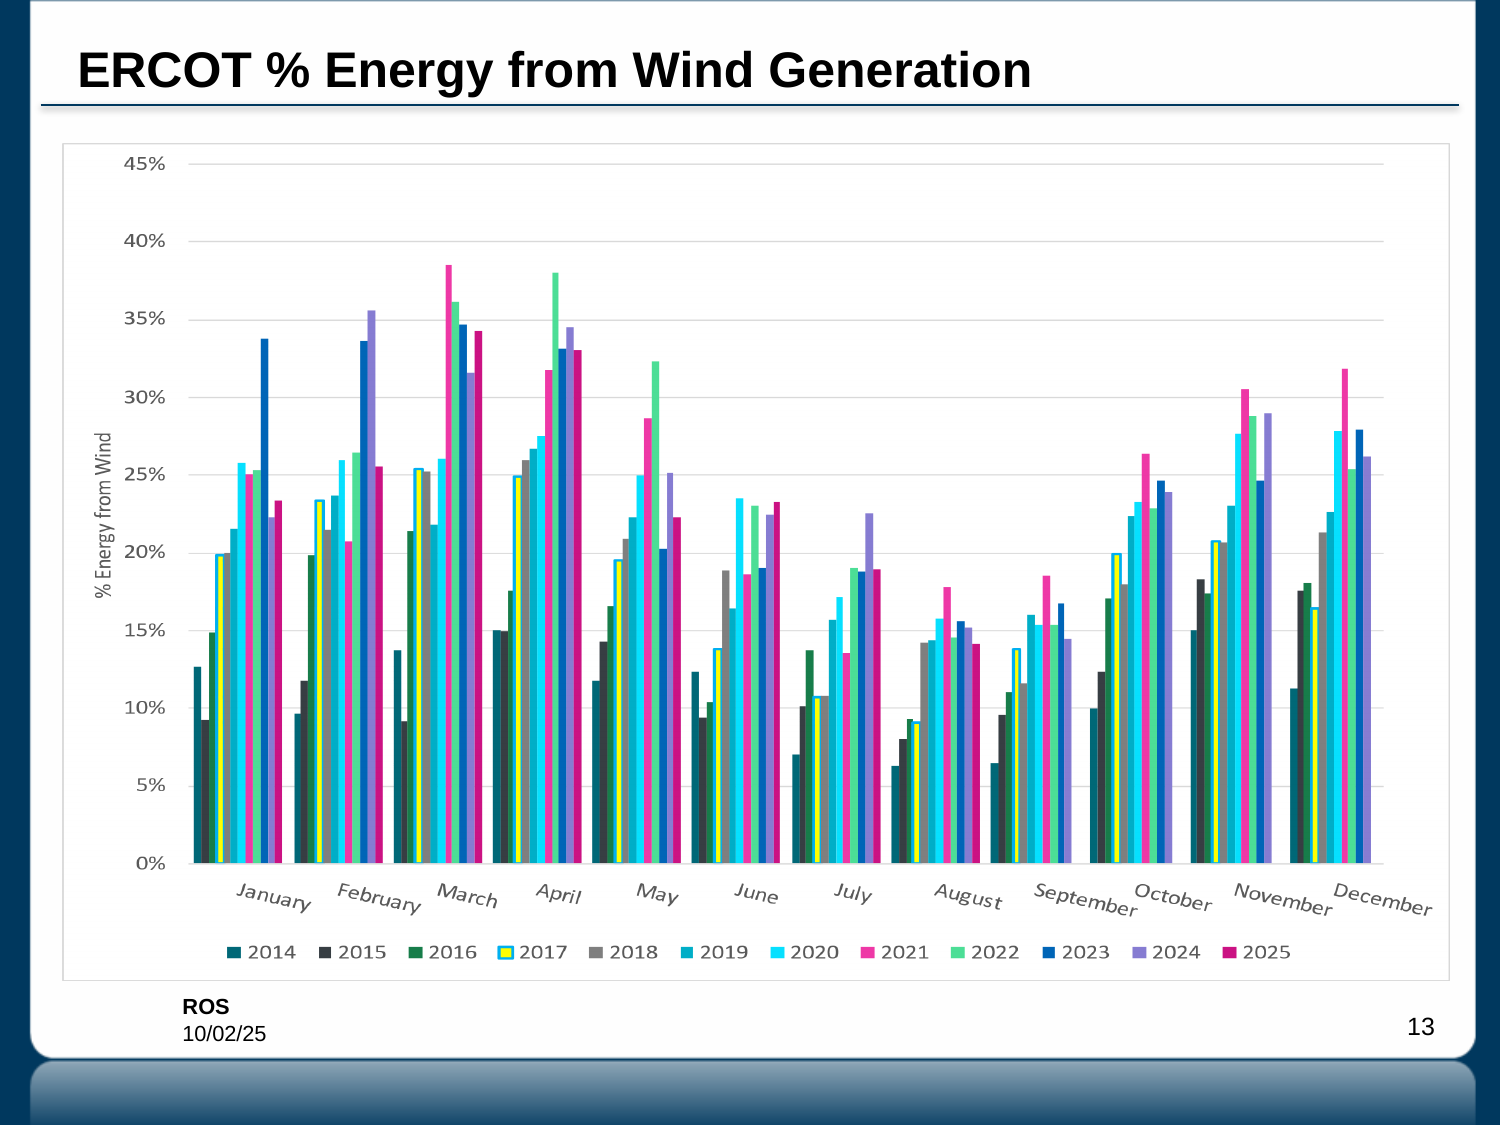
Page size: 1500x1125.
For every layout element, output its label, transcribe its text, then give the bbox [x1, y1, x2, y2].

title ERCOT % Energy from Wind Generation [62, 29, 1450, 106]
picture [0, 0, 1500, 1125]
